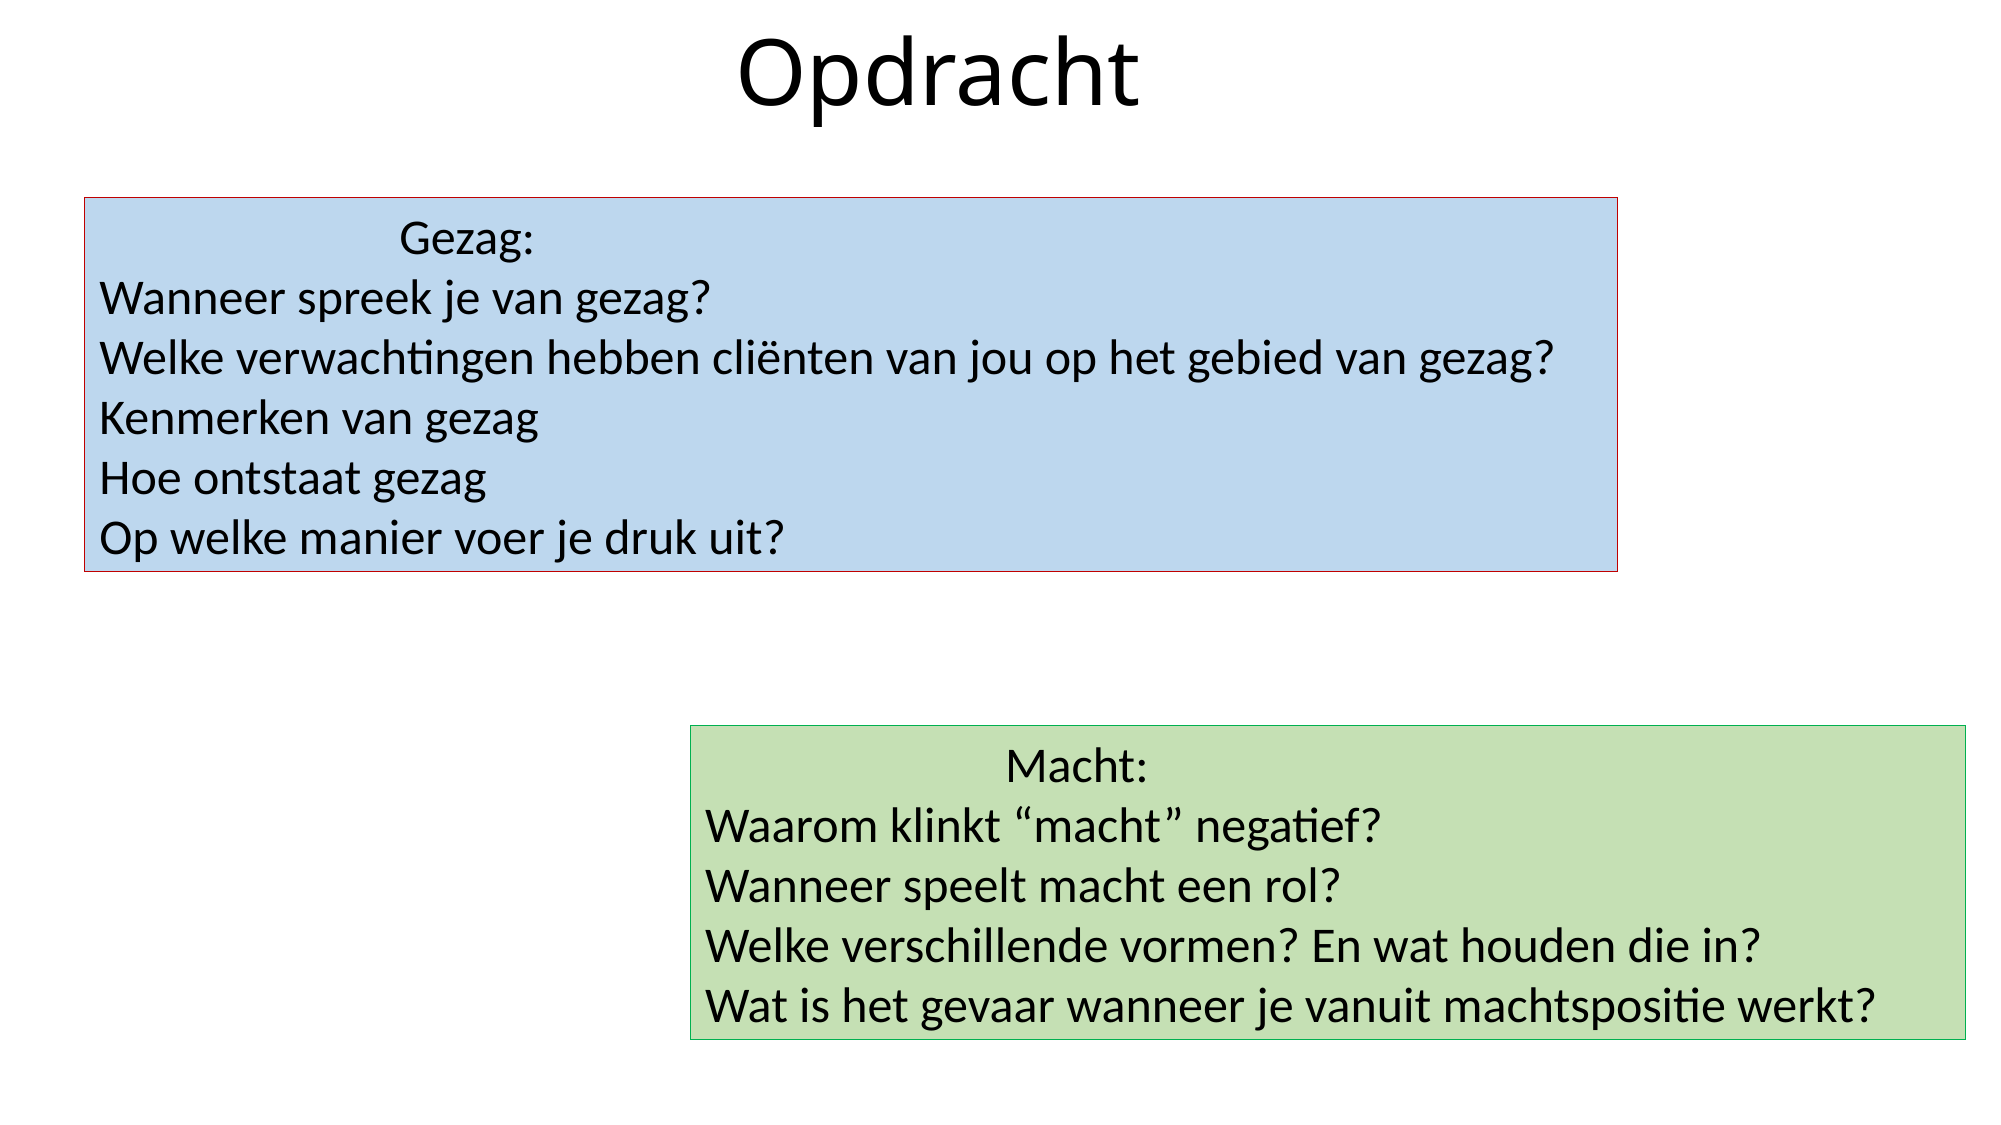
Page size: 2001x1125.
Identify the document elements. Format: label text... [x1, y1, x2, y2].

text_box Gezag: Wanneer spreek je van gezag? Welke verwachtingen hebben cliënten van jou op het gebied van gezag? Kenmerken van gezag Hoe ontstaat gezag Op welke manier voer je druk uit? [84, 197, 1618, 572]
text_box Macht: Waarom klinkt “macht” negatief? Wanneer speelt macht een rol? Welke verschillende vormen? En wat houden die in? Wat is het gevaar wanneer je vanuit machtspositie werkt? [690, 725, 1966, 1040]
title Opdracht [720, 0, 1161, 152]
